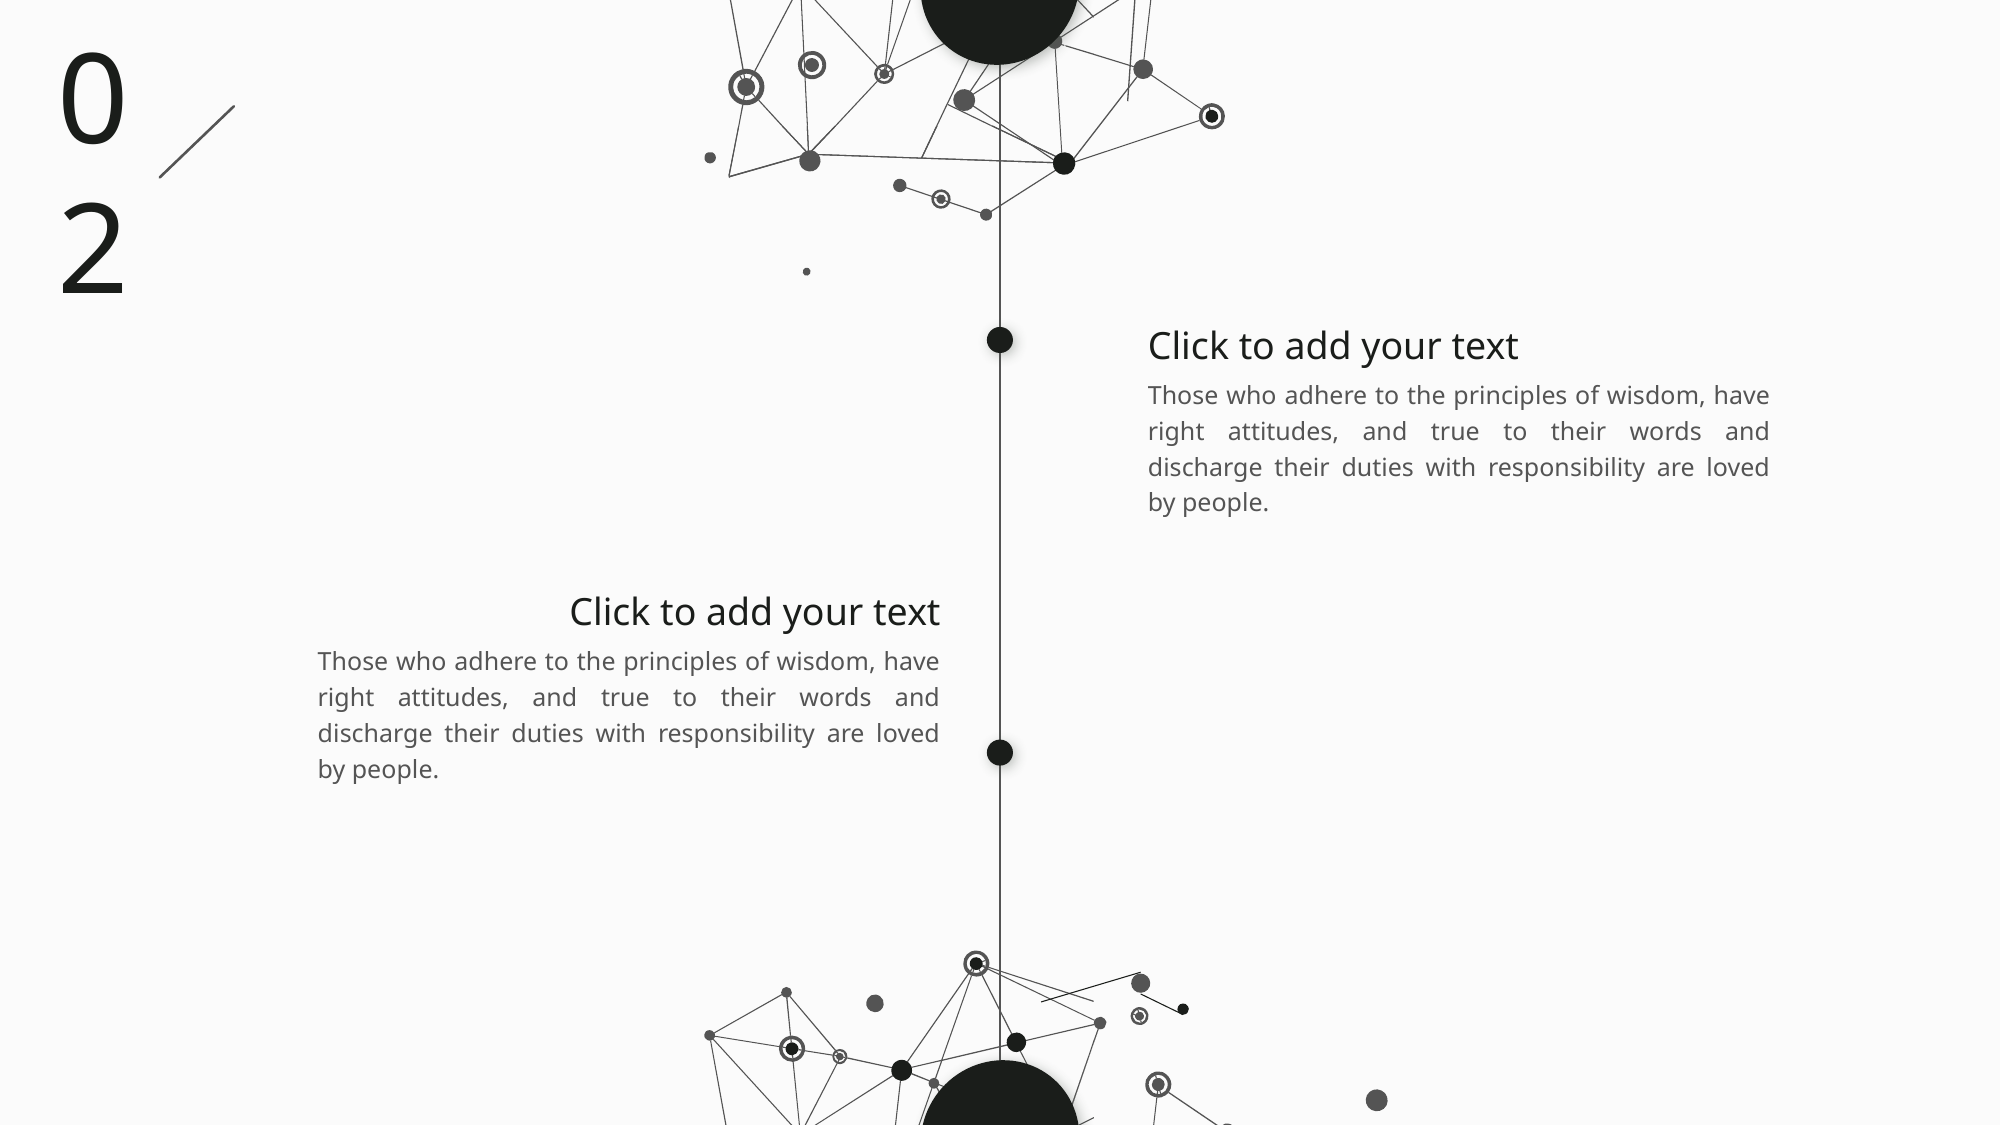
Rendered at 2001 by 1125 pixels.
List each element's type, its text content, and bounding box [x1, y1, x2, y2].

text_box [985, 325, 1015, 355]
text_box Those who adhere to the principles of wisdom, have right attitudes, and true to their words and discharge their duties with responsibility are loved by people. [302, 632, 956, 791]
text_box [985, 738, 1015, 767]
text_box Click to add your text [454, 580, 956, 632]
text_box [703, 0, 1299, 277]
text_box Those who adhere to the principles of wisdom, have right attitudes, and true to their words and discharge their duties with responsibility are loved by people. [1133, 365, 1786, 525]
text_box 02 [42, 10, 214, 326]
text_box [703, 950, 1390, 1125]
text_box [159, 106, 234, 178]
text_box Click to add your text [1133, 314, 1635, 365]
